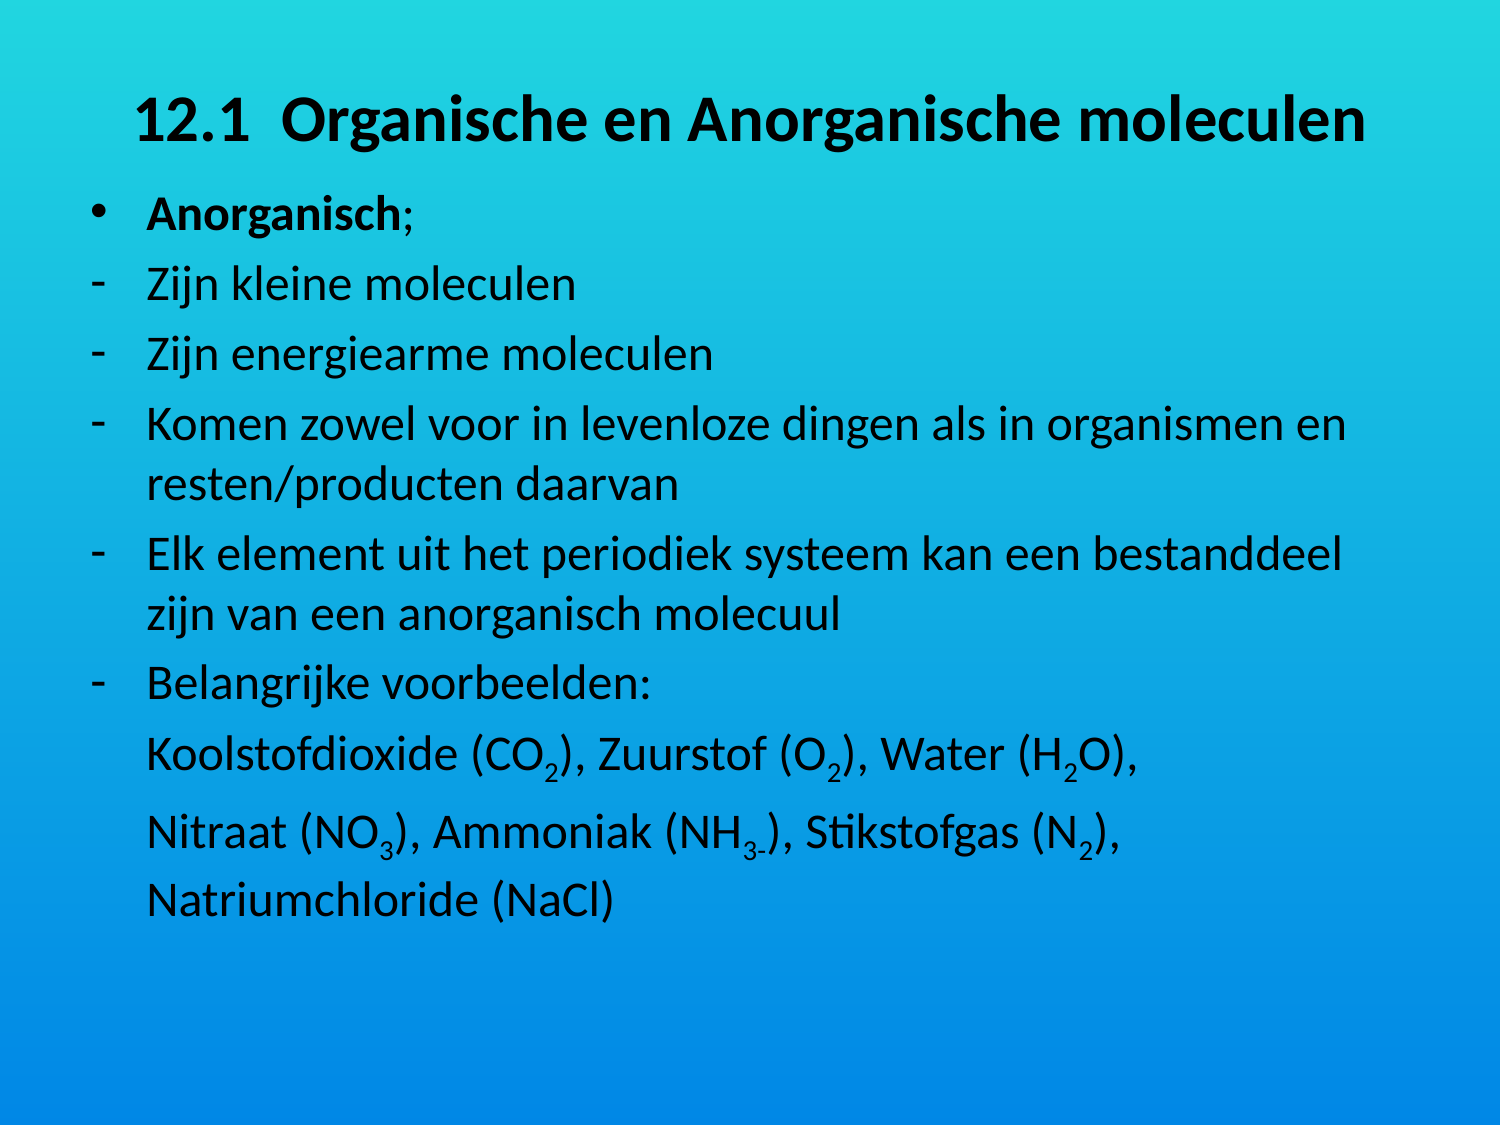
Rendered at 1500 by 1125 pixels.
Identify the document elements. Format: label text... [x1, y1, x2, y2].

list Anorganisch; Zijn kleine moleculen Zijn energiearme moleculen Komen zowel voor in levenloze dingen als in organismen en resten/producten daarvan Elk element uit het periodiek systeem kan een bestanddeel zijn van een anorganisch molecuul Belangrijke voorbeelden: Koolstofdioxide (CO2), Zuurstof (O2), Water (H2O), Nitraat (NO3), Ammoniak (NH3-), Stikstofgas (N2), Natriumchloride (NaCl) [75, 172, 1425, 1083]
title 12.1 Organische en Anorganische moleculen [75, 45, 1425, 172]
